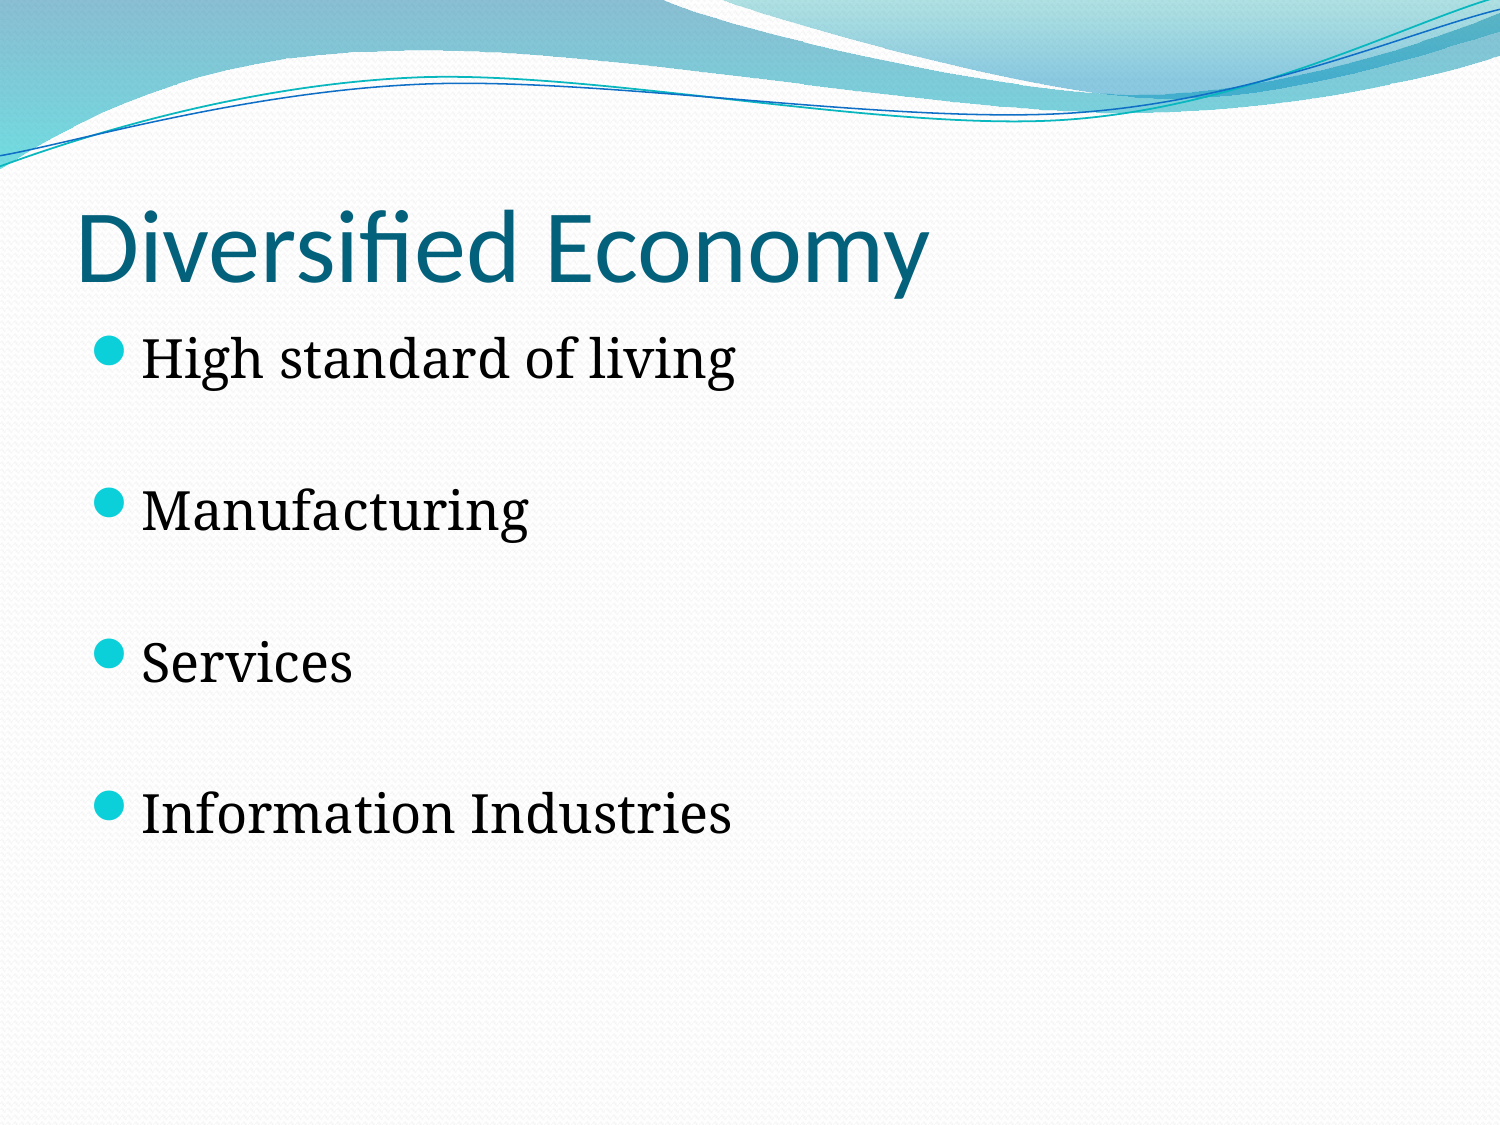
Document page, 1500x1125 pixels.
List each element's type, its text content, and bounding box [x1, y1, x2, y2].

list High standard of living Manufacturing Services Information Industries [75, 317, 1425, 1038]
title Diversified Economy [75, 115, 1425, 303]
